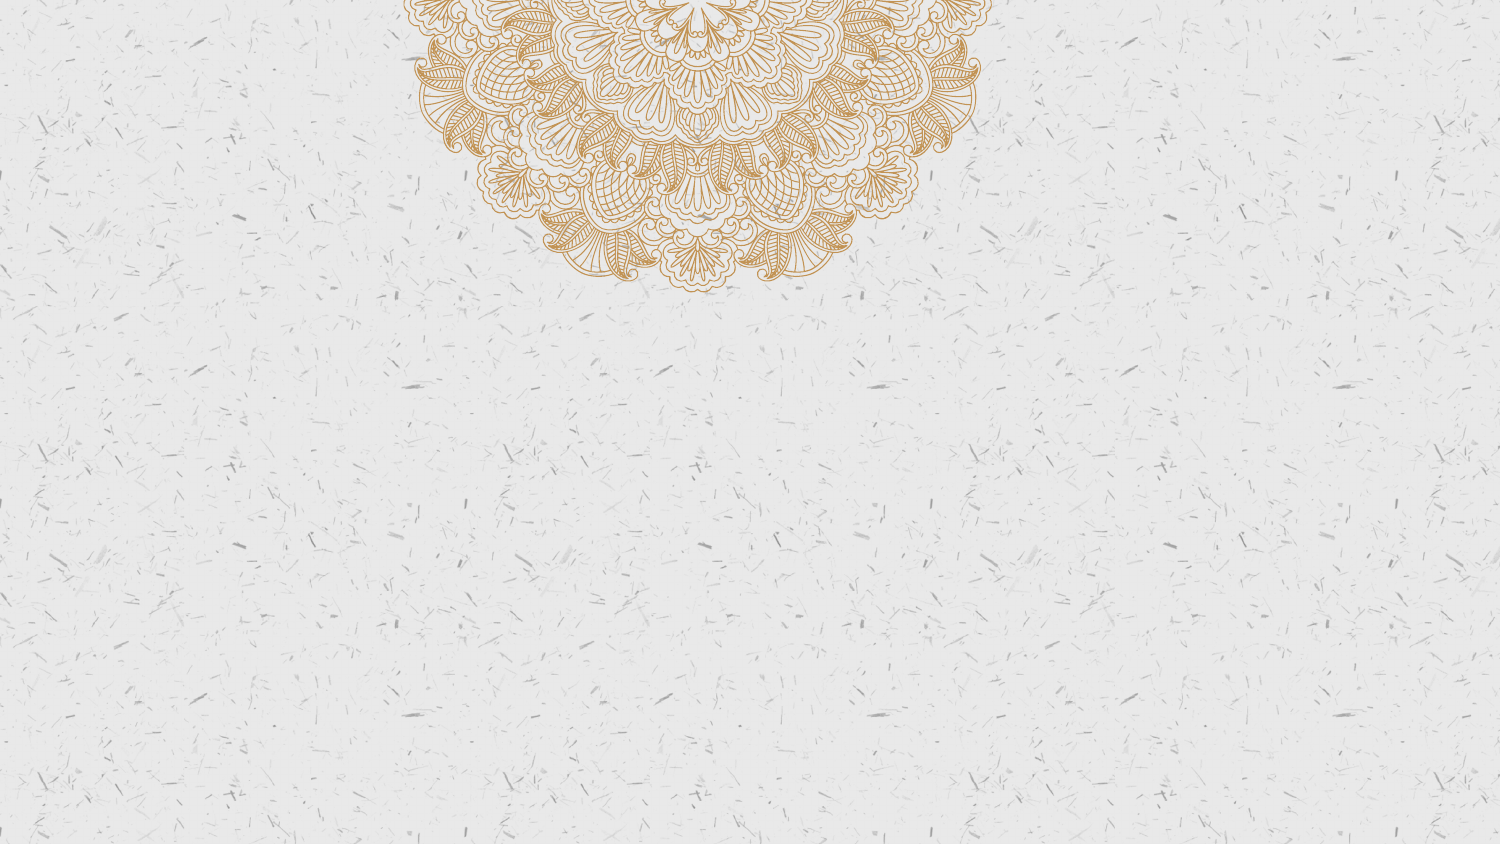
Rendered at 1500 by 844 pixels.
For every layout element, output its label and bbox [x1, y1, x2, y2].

text_box [402, 0, 993, 293]
picture [0, 0, 1500, 844]
